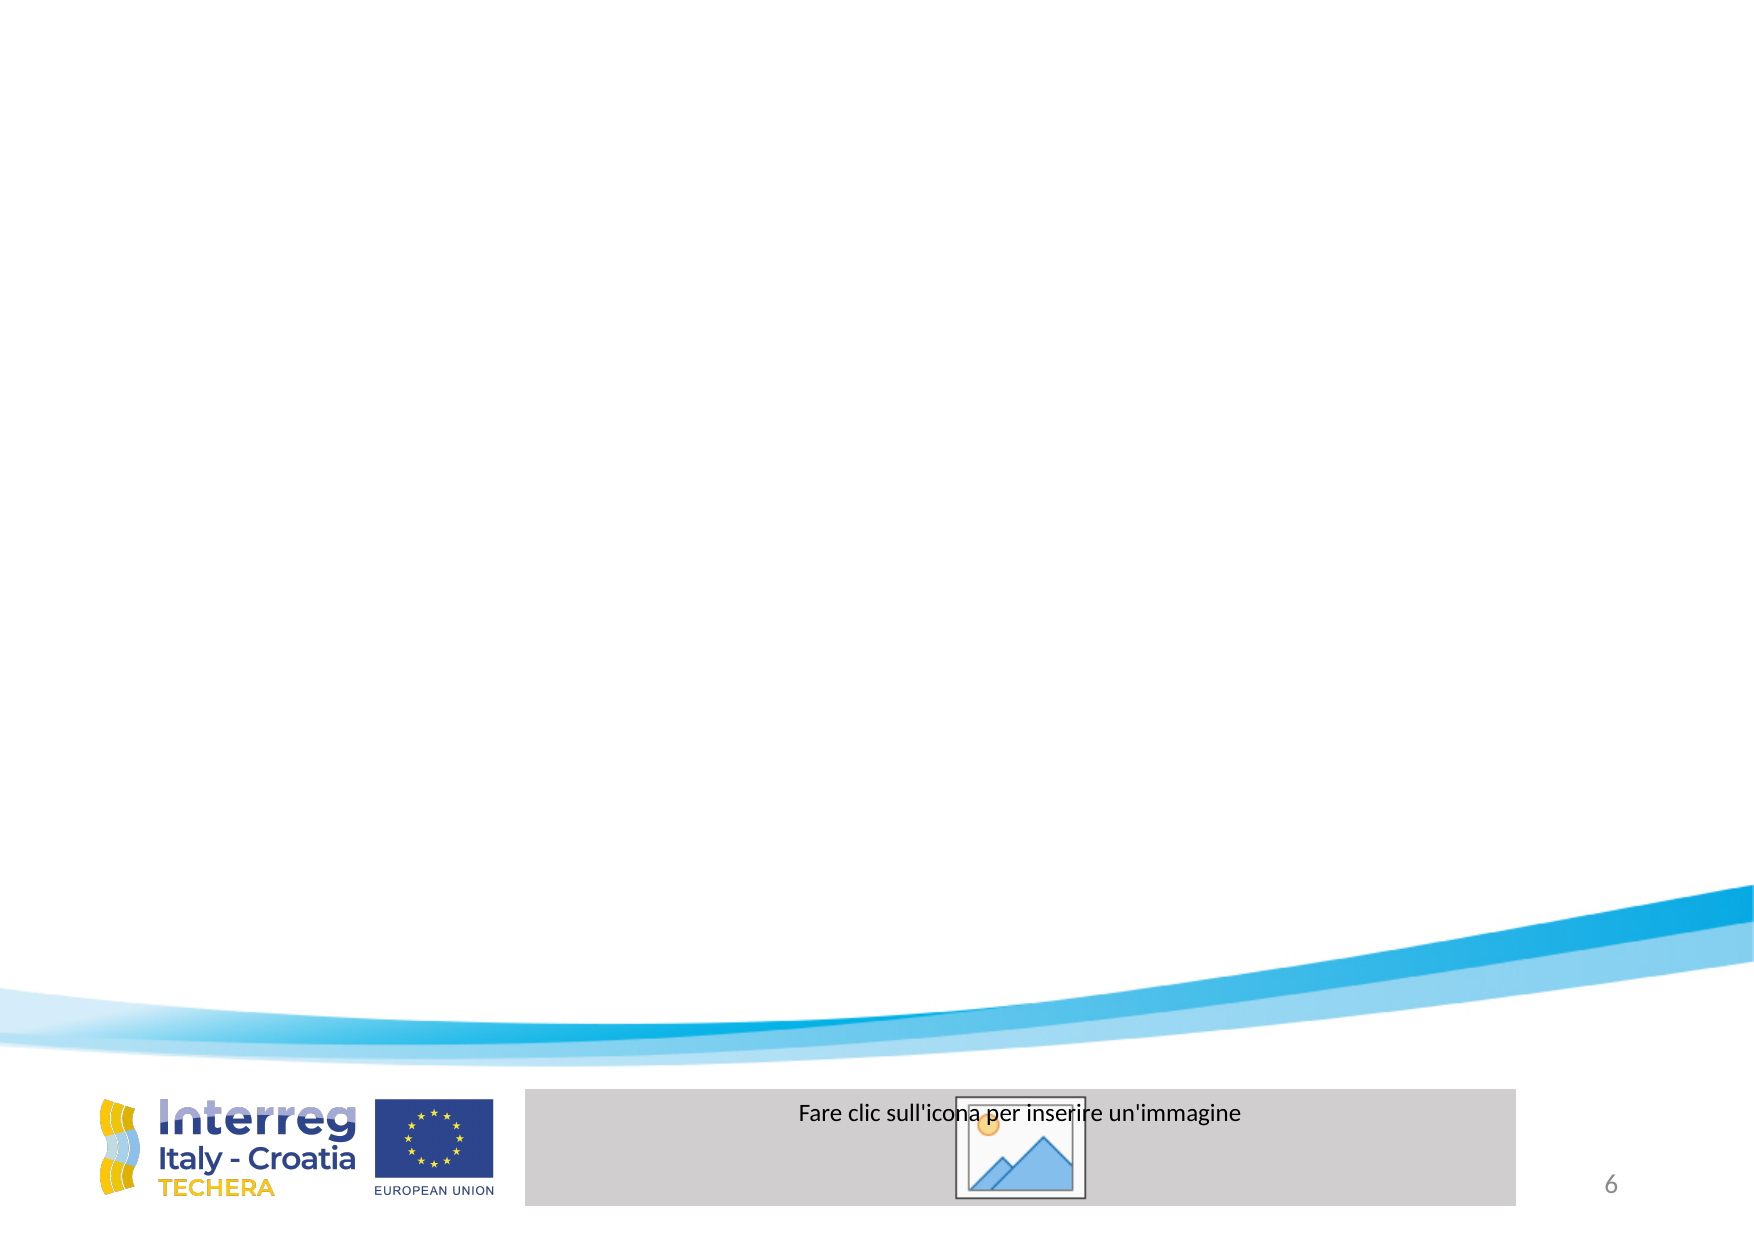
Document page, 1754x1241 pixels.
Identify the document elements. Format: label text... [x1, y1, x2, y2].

picture [0, 884, 1754, 1218]
slide_number 6 [1526, 1149, 1634, 1216]
